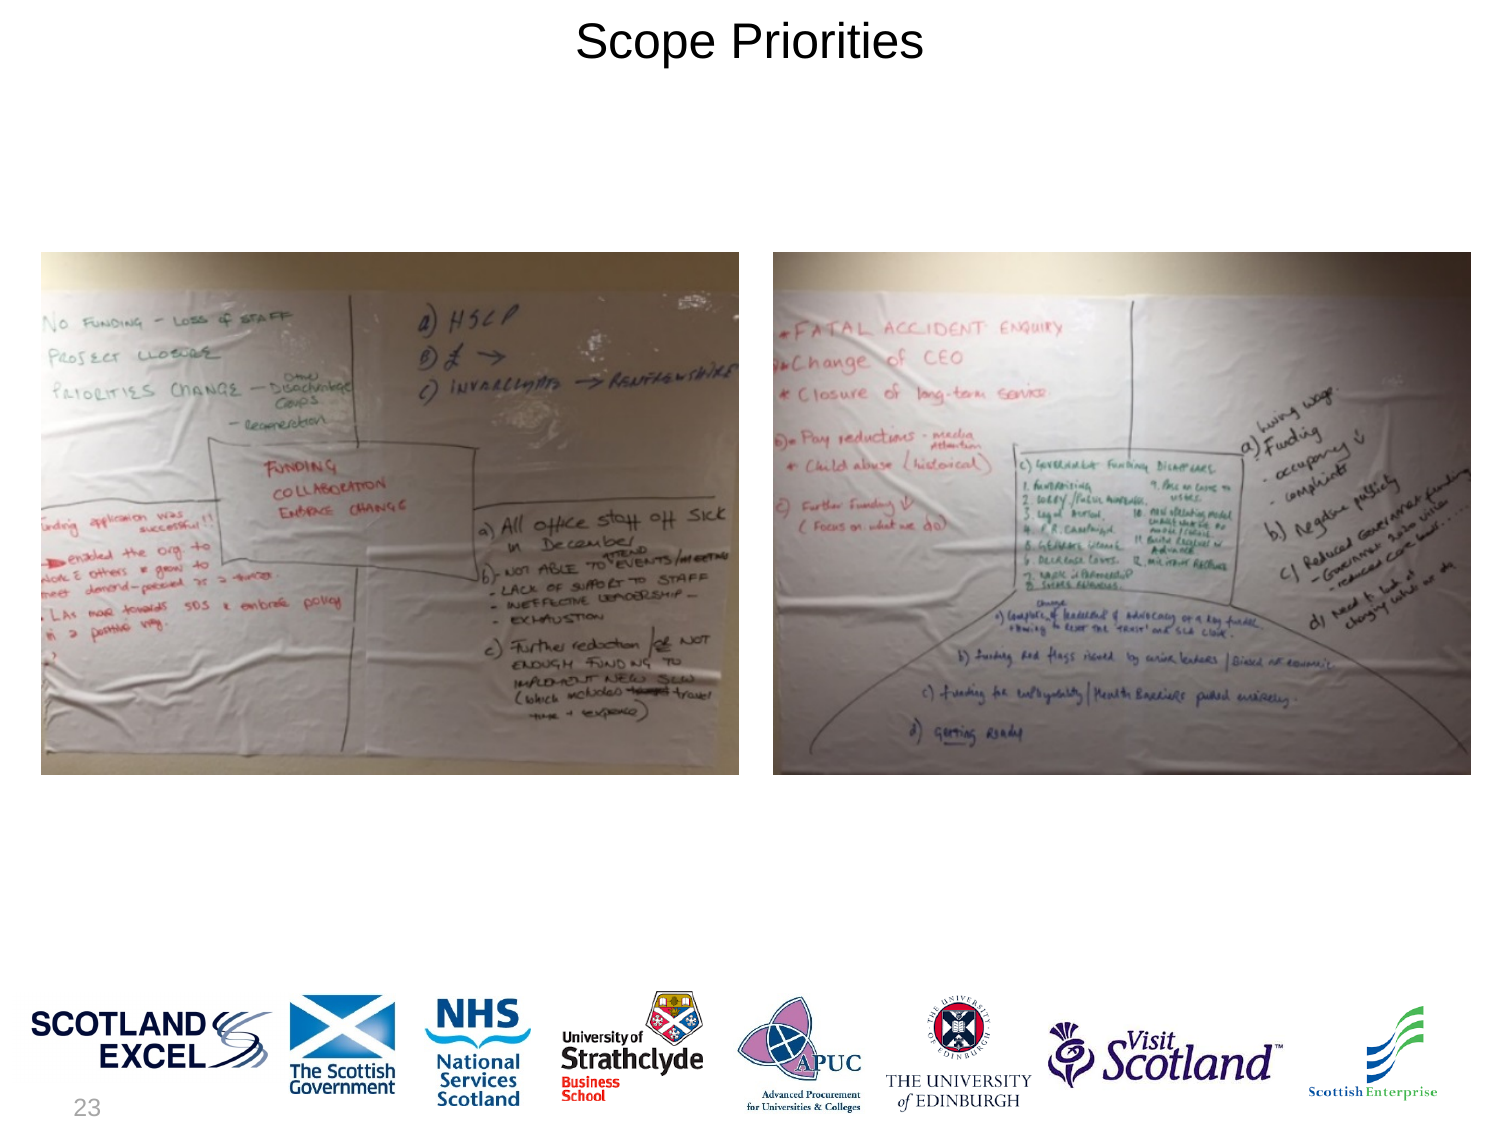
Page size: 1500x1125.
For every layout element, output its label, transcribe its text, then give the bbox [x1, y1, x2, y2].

picture [424, 996, 531, 1106]
picture [773, 252, 1471, 776]
text_box Scope Priorities [0, 0, 1500, 76]
picture [561, 991, 703, 1101]
picture [41, 252, 739, 776]
picture [880, 993, 1483, 1113]
picture [12, 992, 396, 1094]
picture [733, 993, 867, 1118]
